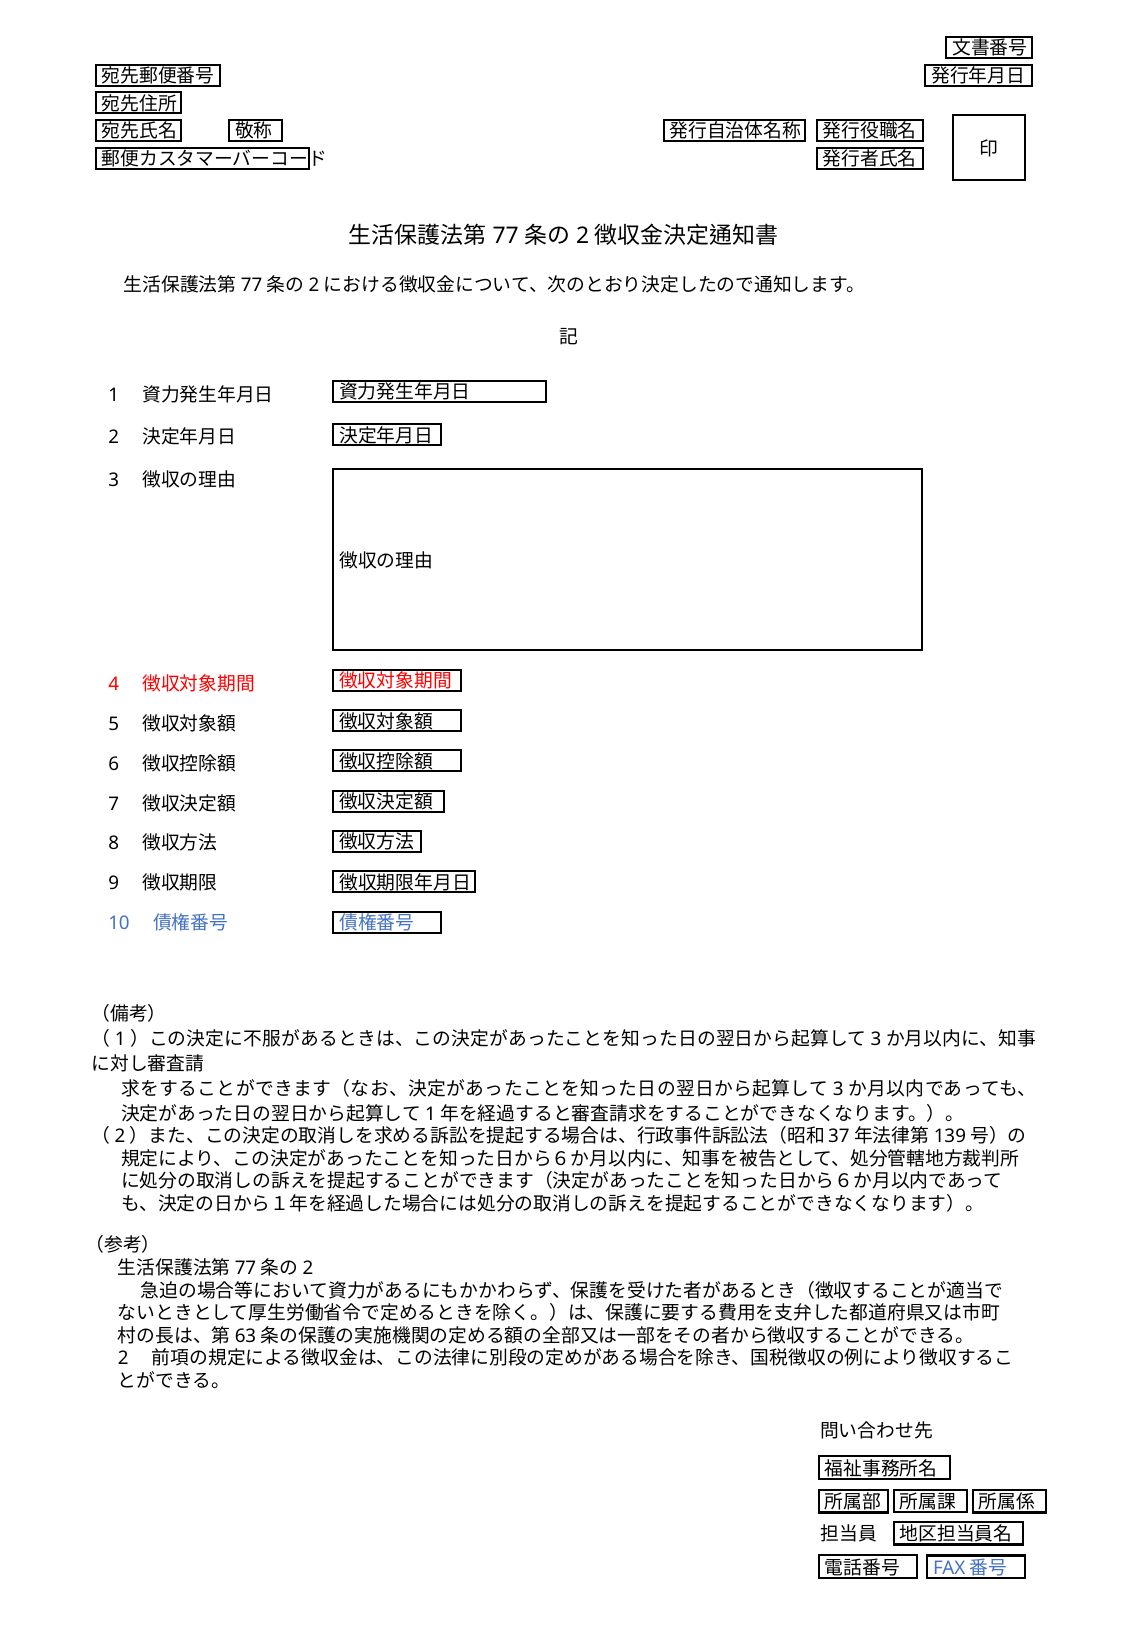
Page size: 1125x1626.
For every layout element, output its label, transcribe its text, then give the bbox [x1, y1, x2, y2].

text_box 徴収の理由 [332, 498, 923, 651]
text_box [805, 1411, 1047, 1579]
text_box 生活保護法第77条の2徴収金決定通知書 [91, 213, 1037, 256]
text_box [925, 36, 1032, 86]
text_box （備考） （1）この決定に不服があるときは、この決定があったことを知った日の翌日から起算して3か月以内に、知事に対し審査請 求をすることができます（なお、決定があったことを知った日の翌日から起算して3か月以内であっても、決定があった日の翌日から起算して1年を経過すると審査請求をすることができなくなります。）。 （2）また、この決定の取消しを求める訴訟を提起する場合は、行政事件訴訟法（昭和37年法律第139号）の規定により、この決定があったことを知った日から６か月以内に、知事を被告として、処分管轄地方裁判所に処分の取消しの訴えを提起することができます（決定があったことを知った日から６か月以内であっても、決定の日から１年を経過した場合には処分の取消しの訴えを提起することができなくなります）。 [91, 999, 1037, 1215]
text_box 徴収対象期間 [332, 669, 462, 692]
text_box 記 [96, 316, 1041, 355]
text_box 9 徴収期限 [93, 852, 1032, 892]
text_box 5 徴収対象額 [93, 702, 1032, 732]
text_box 10 債権番号 [93, 892, 1032, 941]
text_box 1 資力発生年月日 [93, 363, 1032, 406]
text_box 8 徴収方法 [93, 812, 1032, 852]
text_box 6 徴収控除額 [93, 732, 1032, 772]
text_box 4 徴収対象期間 [93, 652, 1032, 702]
text_box 2 決定年月日 [93, 406, 1032, 449]
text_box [95, 64, 309, 169]
text_box 生活保護法第77条の2における徴収金について、次のとおり決定したので通知します。 [90, 265, 1035, 303]
text_box 3 徴収の理由 [93, 449, 1032, 498]
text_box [663, 114, 1025, 181]
text_box 7 徴収決定額 [93, 772, 1032, 812]
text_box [70, 1225, 1028, 1400]
